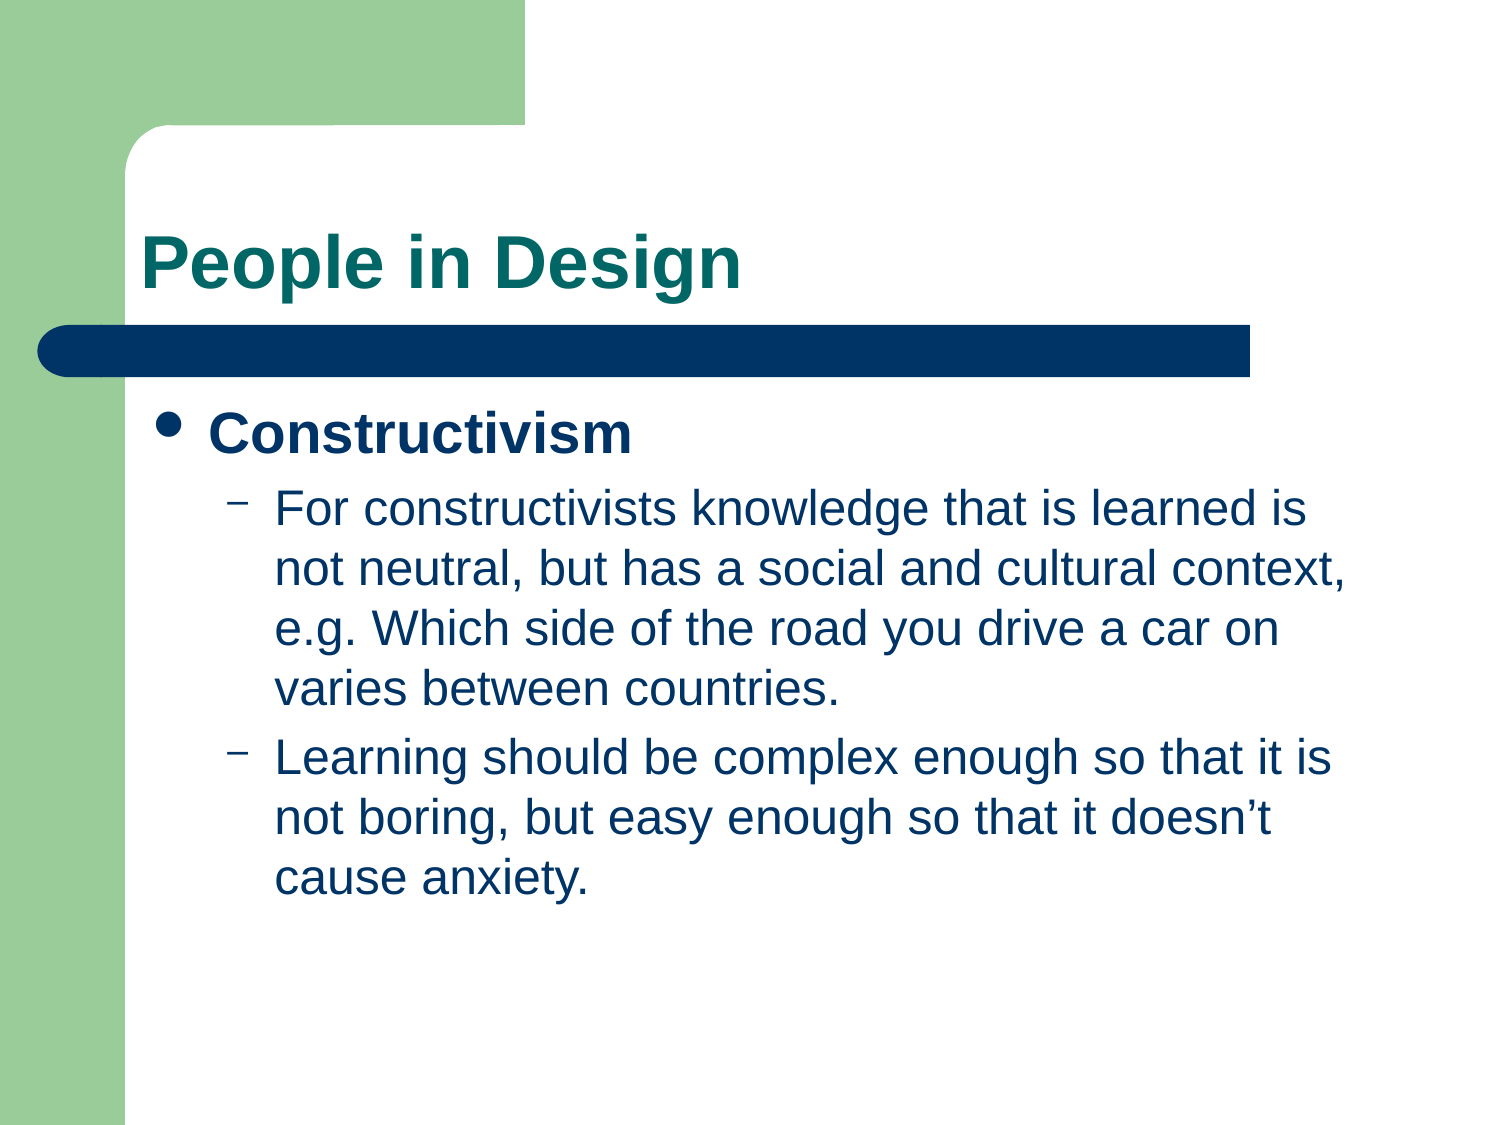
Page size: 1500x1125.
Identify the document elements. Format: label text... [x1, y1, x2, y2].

list Constructivism For constructivists knowledge that is learned is not neutral, but has a social and cultural context, e.g. Which side of the road you drive a car on varies between countries. Learning should be complex enough so that it is not boring, but easy enough so that it doesn’t cause anxiety. [137, 387, 1400, 999]
title People in Design [124, 124, 1426, 313]
